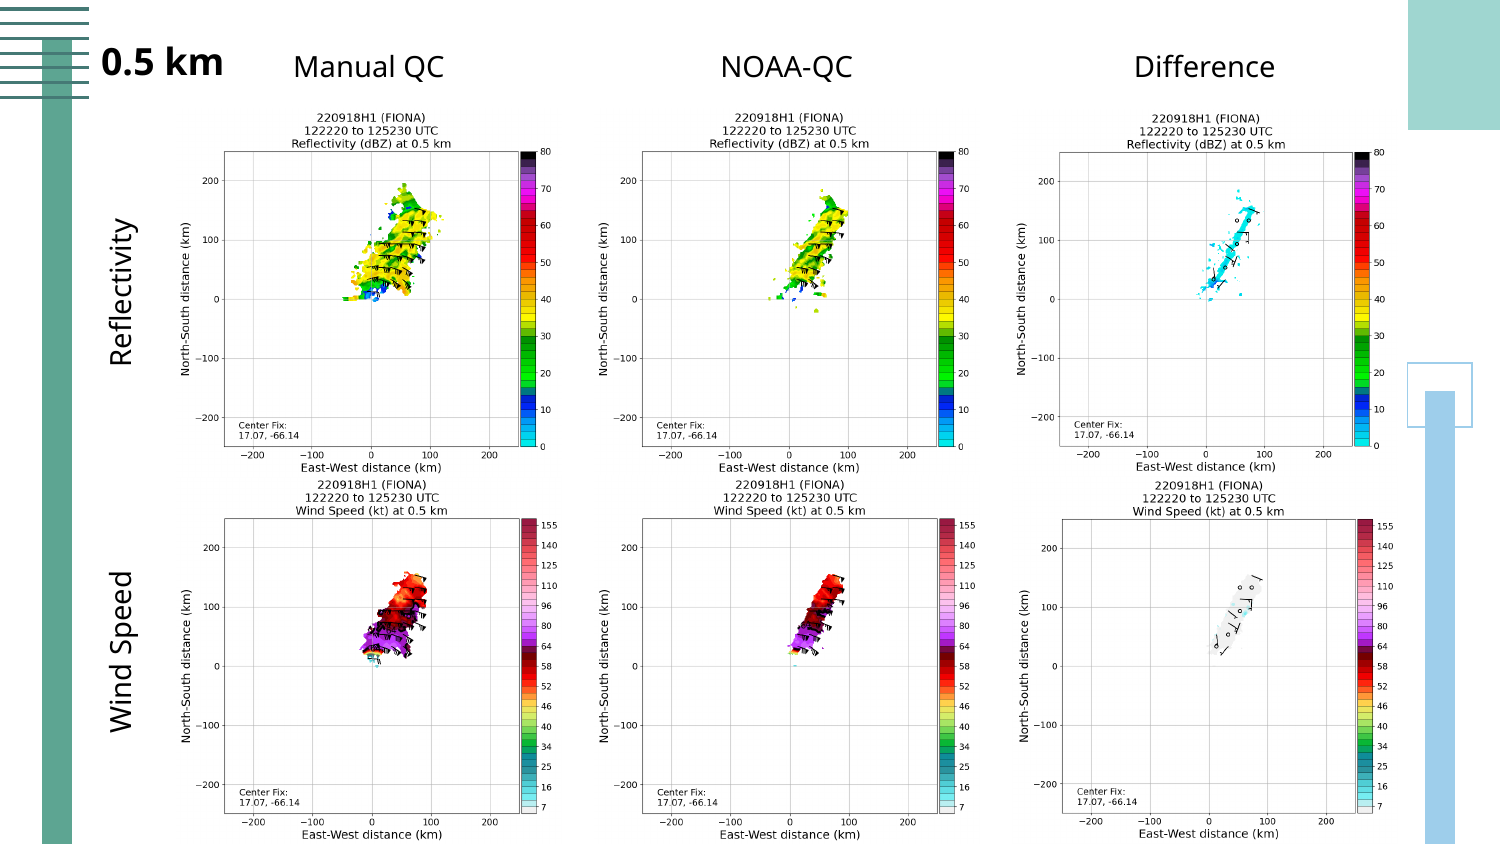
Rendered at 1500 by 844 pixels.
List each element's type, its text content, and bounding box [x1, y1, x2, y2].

text_box Manual QC [263, 32, 475, 98]
picture [175, 108, 562, 844]
text_box Wind Speed [86, 547, 152, 758]
text_box Difference [1099, 32, 1310, 98]
text_box 0.5 km [74, 22, 252, 98]
picture [1011, 109, 1398, 844]
text_box Reflectivity [86, 187, 152, 399]
picture [593, 108, 980, 844]
text_box NOAA-QC [681, 32, 893, 98]
